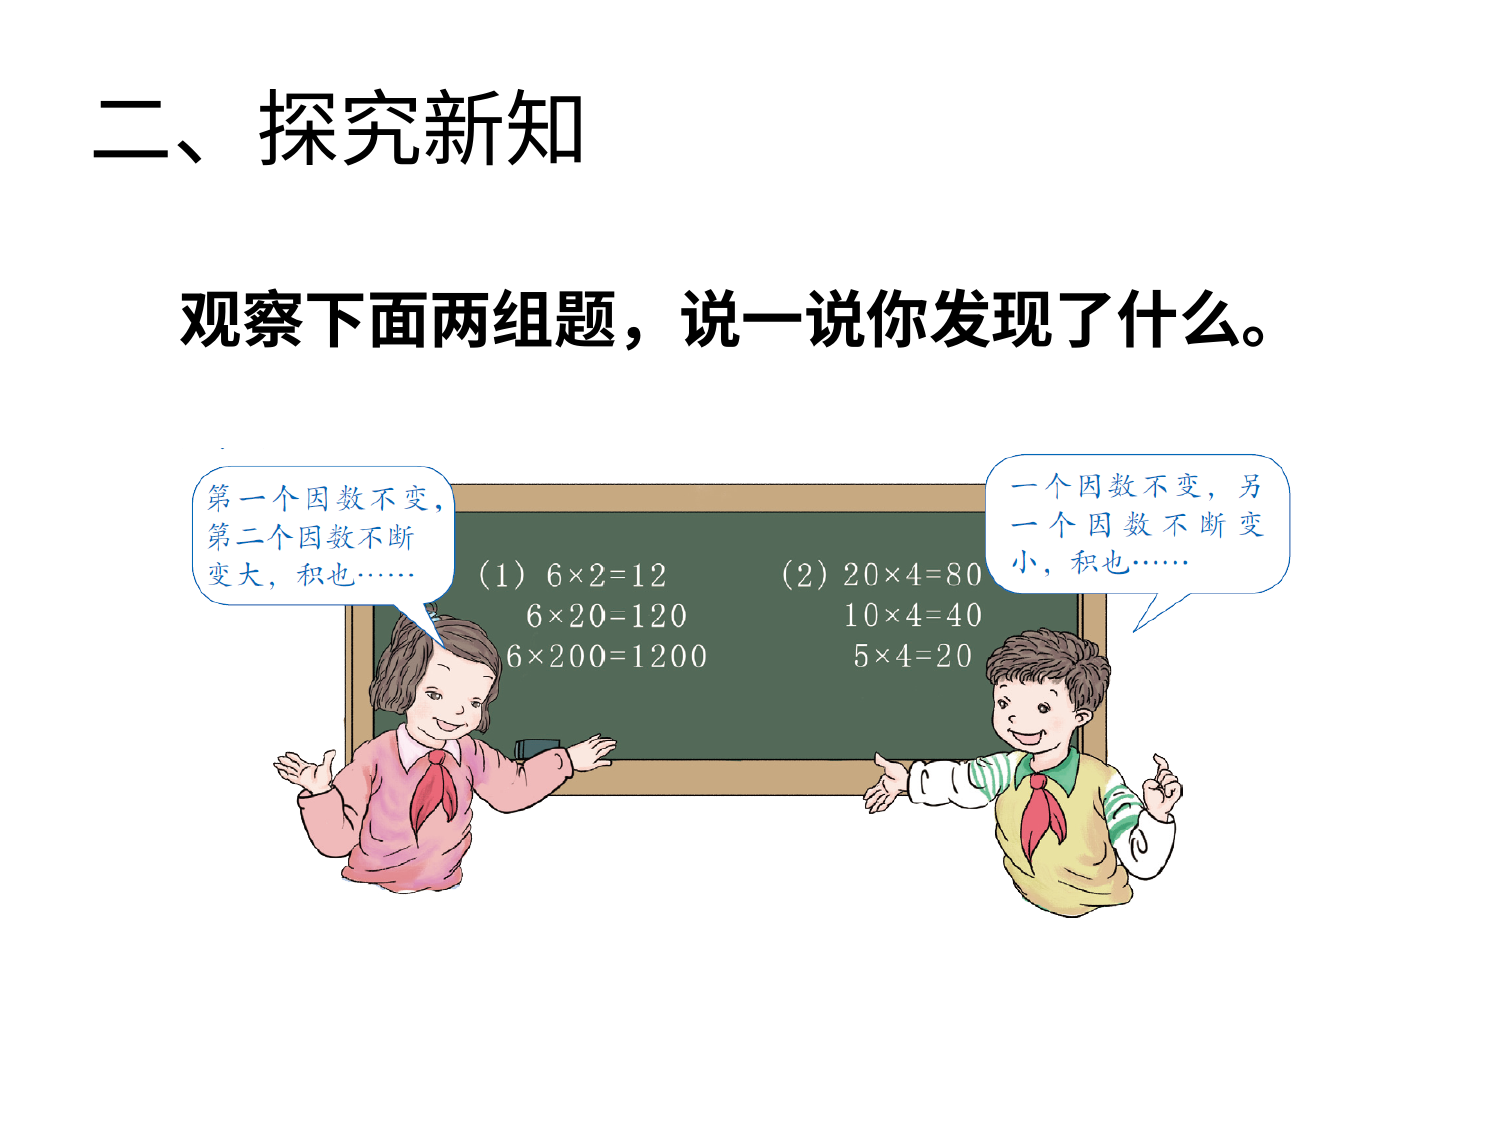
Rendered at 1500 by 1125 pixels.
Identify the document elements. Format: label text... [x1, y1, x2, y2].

text_box 二、探究新知 [74, 68, 1081, 208]
picture [181, 447, 1328, 921]
text_box 观察下面两组题，说一说你发现了什么。 [164, 272, 1375, 363]
